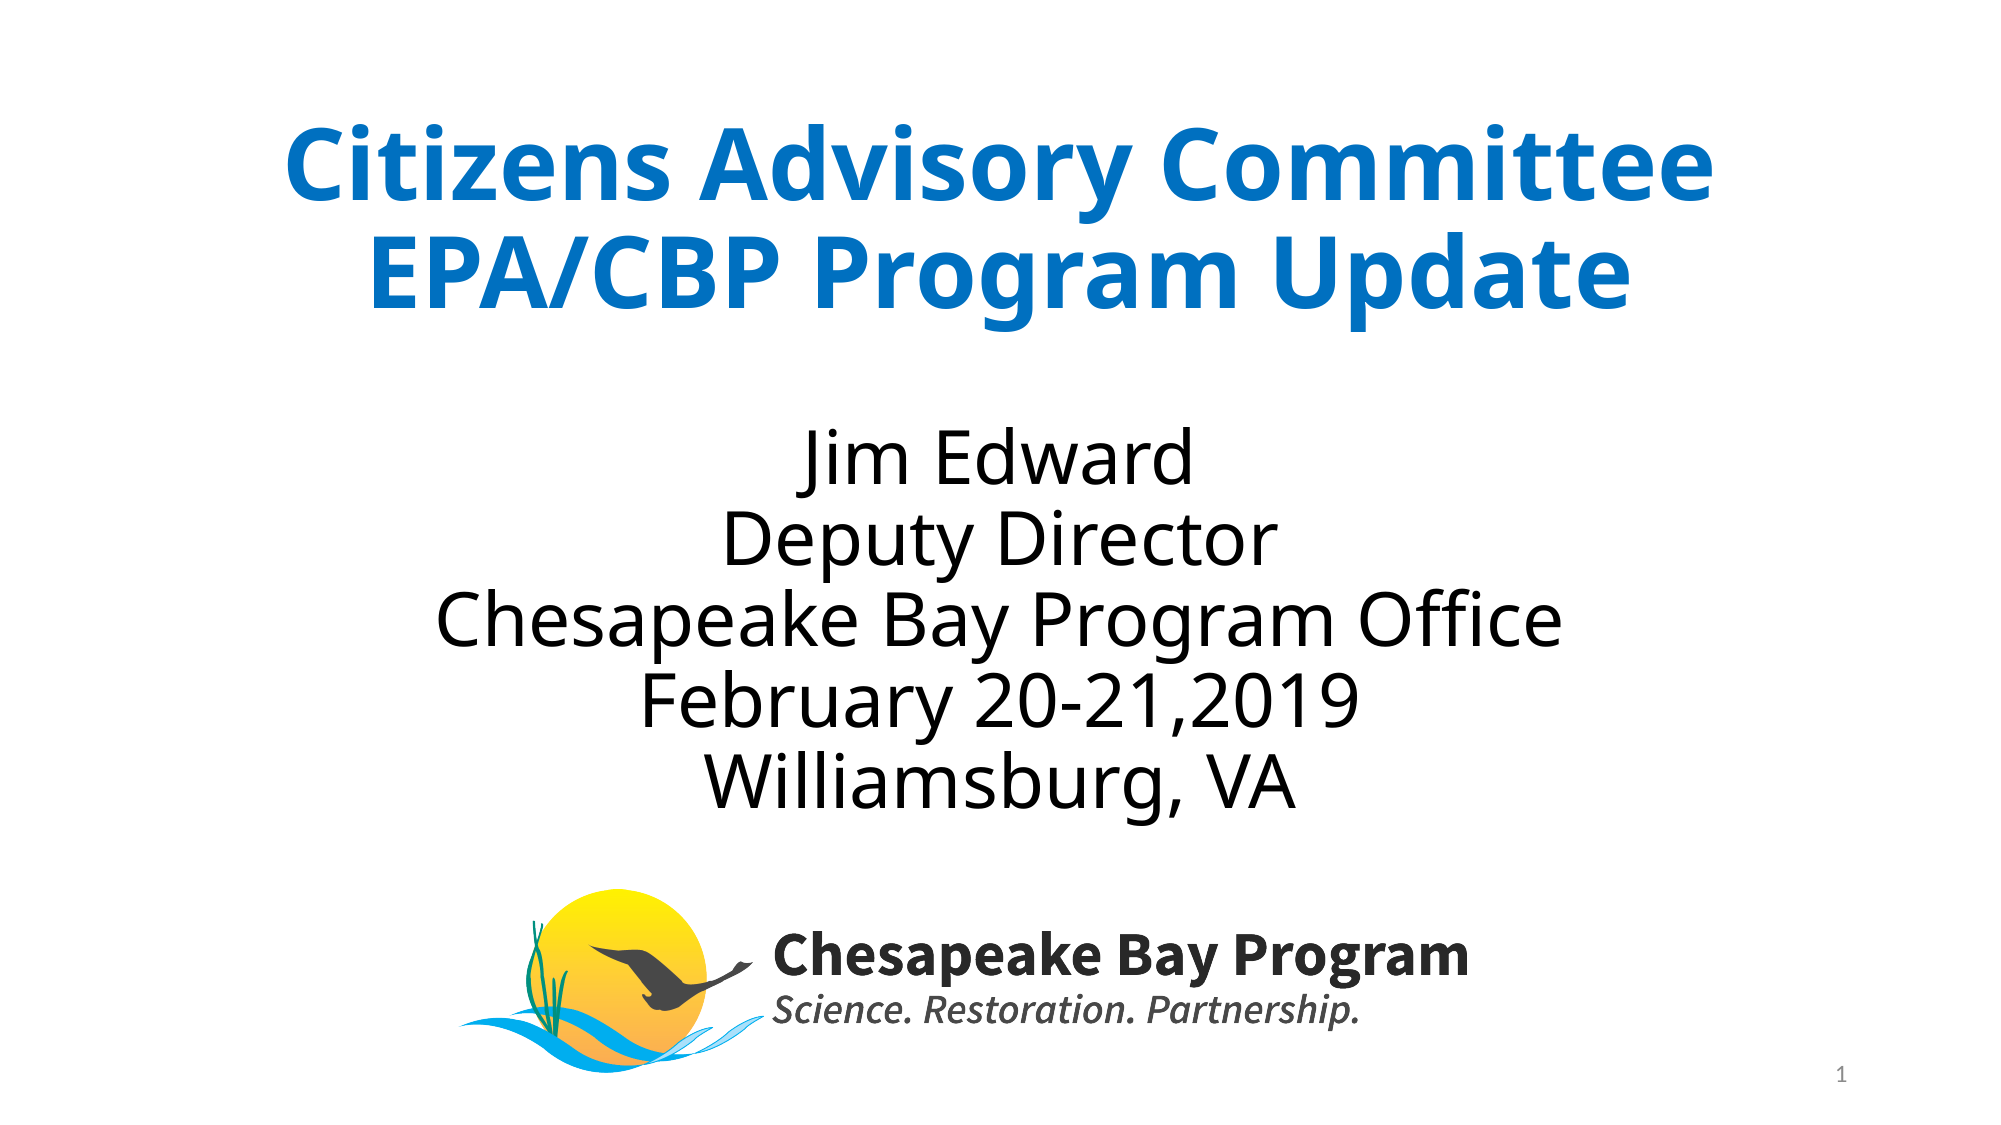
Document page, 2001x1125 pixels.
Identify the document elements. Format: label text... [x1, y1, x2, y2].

slide_number 1 [1412, 1042, 1863, 1103]
picture [458, 889, 1467, 1073]
title Citizens Advisory Committee EPA/CBP Program Update Jim Edward Deputy Director Chesapeake Bay Program Office February 20-21,2019 Williamsburg, VA [249, 104, 1750, 832]
